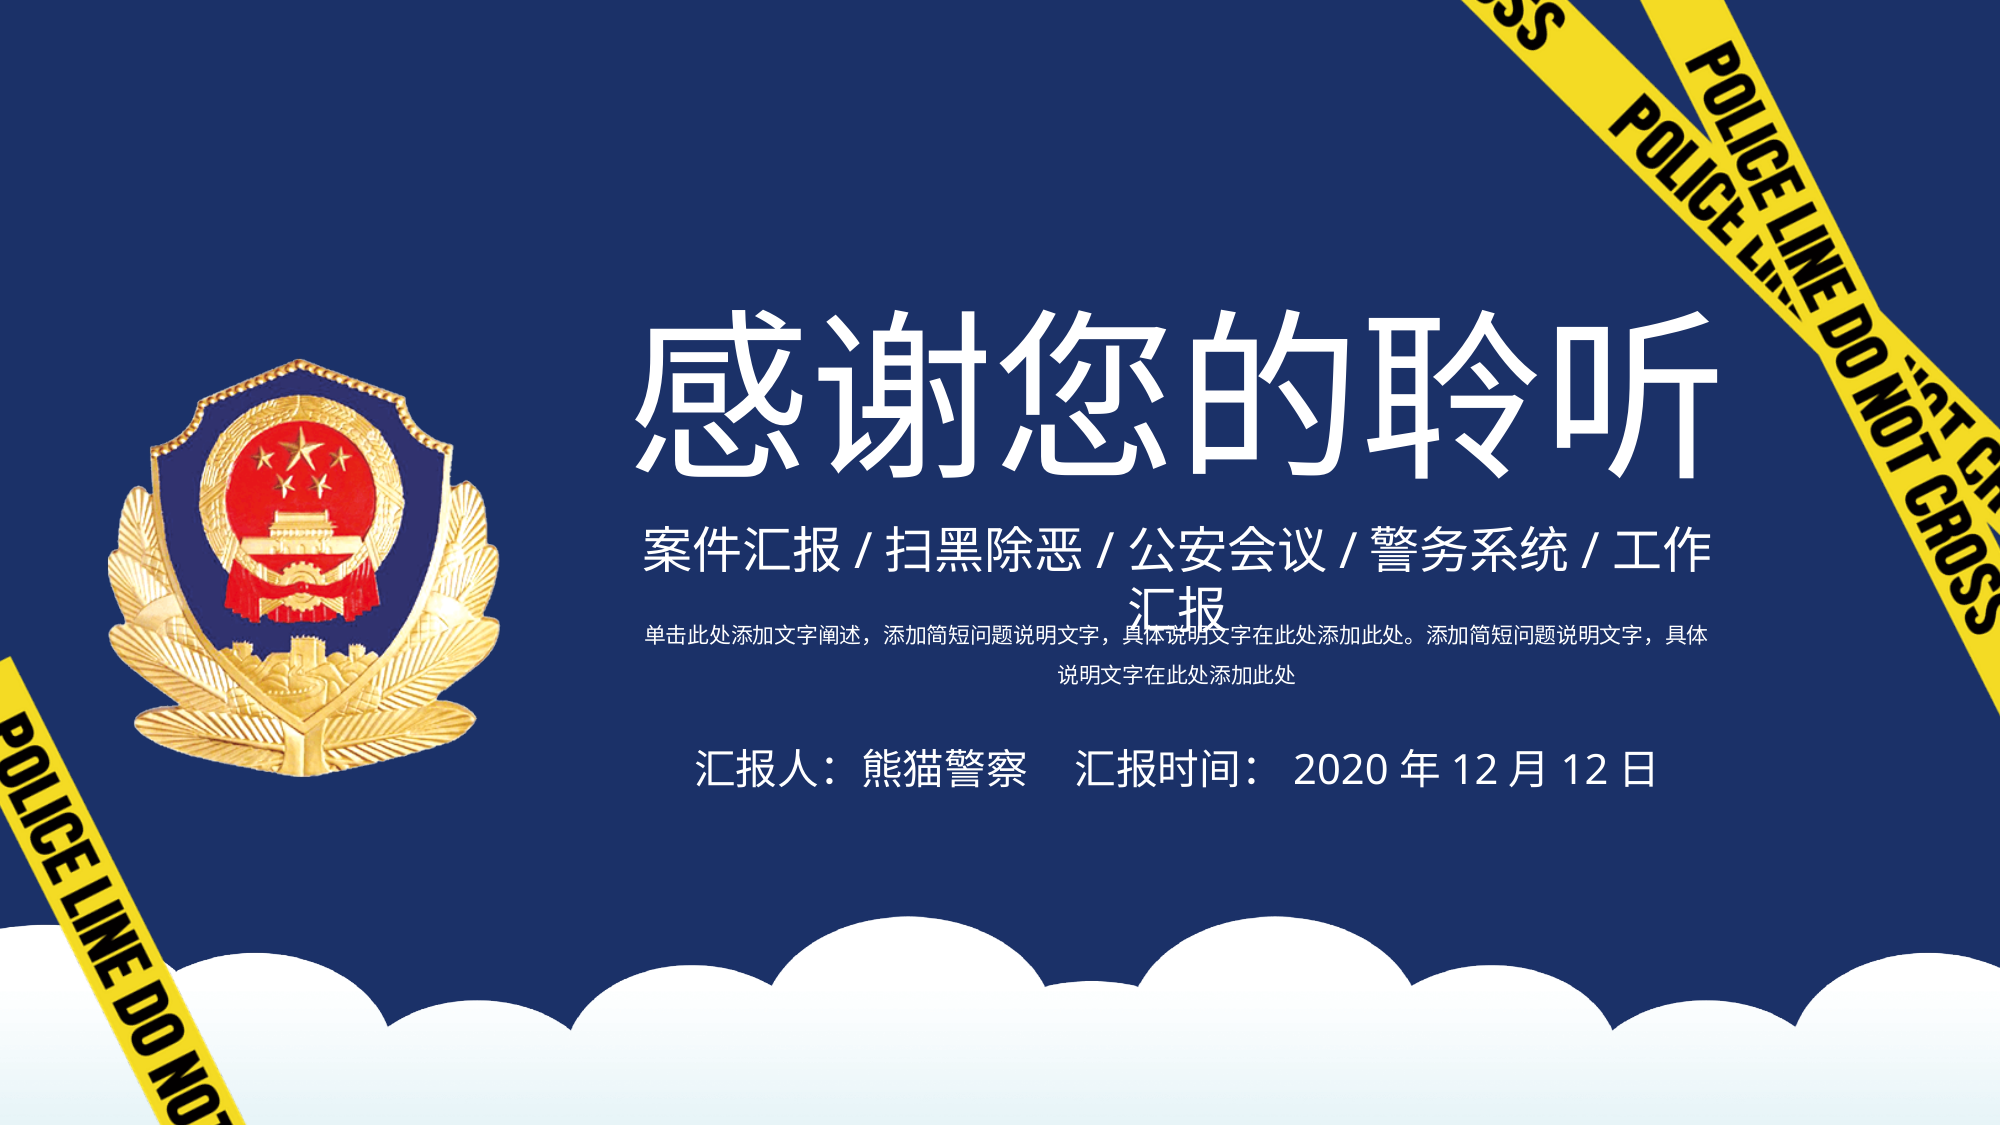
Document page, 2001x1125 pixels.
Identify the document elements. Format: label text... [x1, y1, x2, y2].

text_box 单击此处添加文字阐述，添加简短问题说明文字，具体说明文字在此处添加此处。添加简短问题说明文字，具体说明文字在此处添加此处 [623, 601, 1400, 695]
text_box 汇报人：熊猫警察 汇报时间：2020年12月12日 [679, 710, 1400, 801]
picture [0, 313, 2000, 1125]
picture [1400, 0, 2000, 873]
text_box 感谢您的聆听 [551, 273, 1400, 509]
text_box 案件汇报/扫黑除恶/公安会议/警务系统/工作汇报 [606, 510, 1400, 646]
